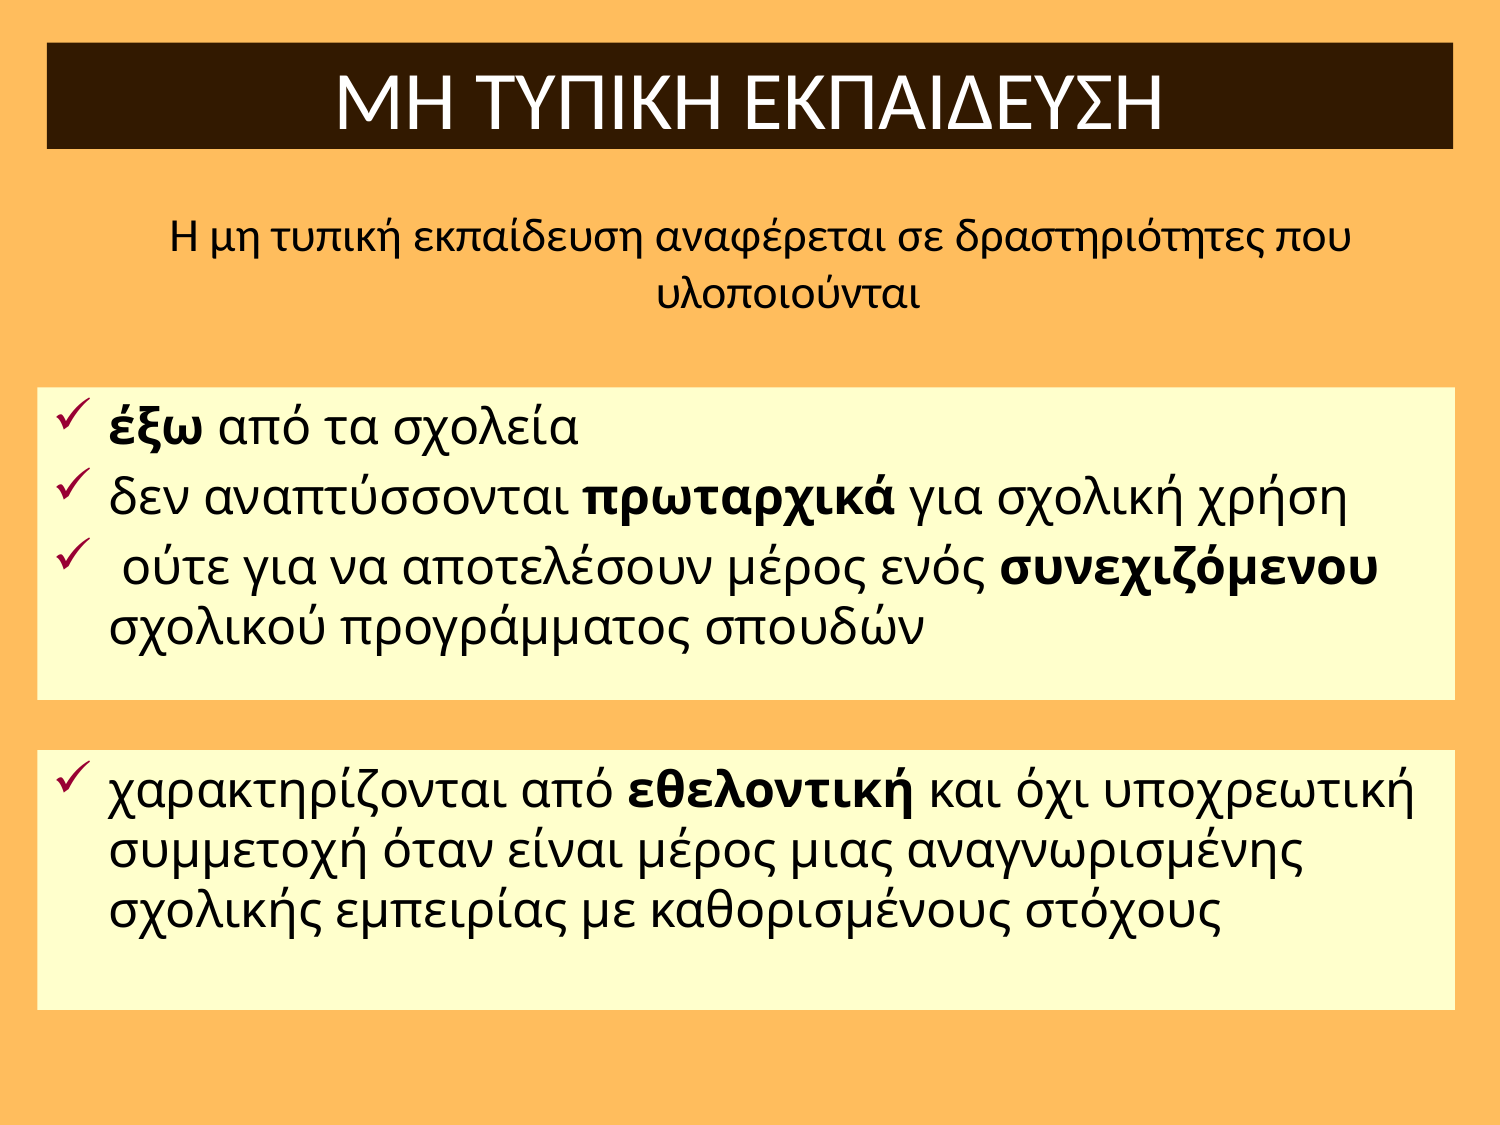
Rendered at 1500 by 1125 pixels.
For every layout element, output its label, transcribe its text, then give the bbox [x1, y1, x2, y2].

list Η μη τυπική εκπαίδευση αναφέρεται σε δραστηριότητες που υλοποιούνται [53, 196, 1471, 327]
text_box χαρακτηρίζονται από εθελοντική και όχι υποχρεωτική συμμετοχή όταν είναι μέρος μιας αναγνωρισμένης σχολικής εμπειρίας με καθορισμένους στόχους [37, 750, 1455, 1010]
text_box έξω από τα σχολεία δεν αναπτύσσονται πρωταρχικά για σχολική χρήση ούτε για να αποτελέσουν μέρος ενός συνεχιζόμενου σχολικού προγράμματος σπουδών [37, 387, 1455, 700]
title ΜΗ ΤΥΠΙΚΗ ΕΚΠΑΙΔΕΥΣΗ [46, 42, 1454, 149]
